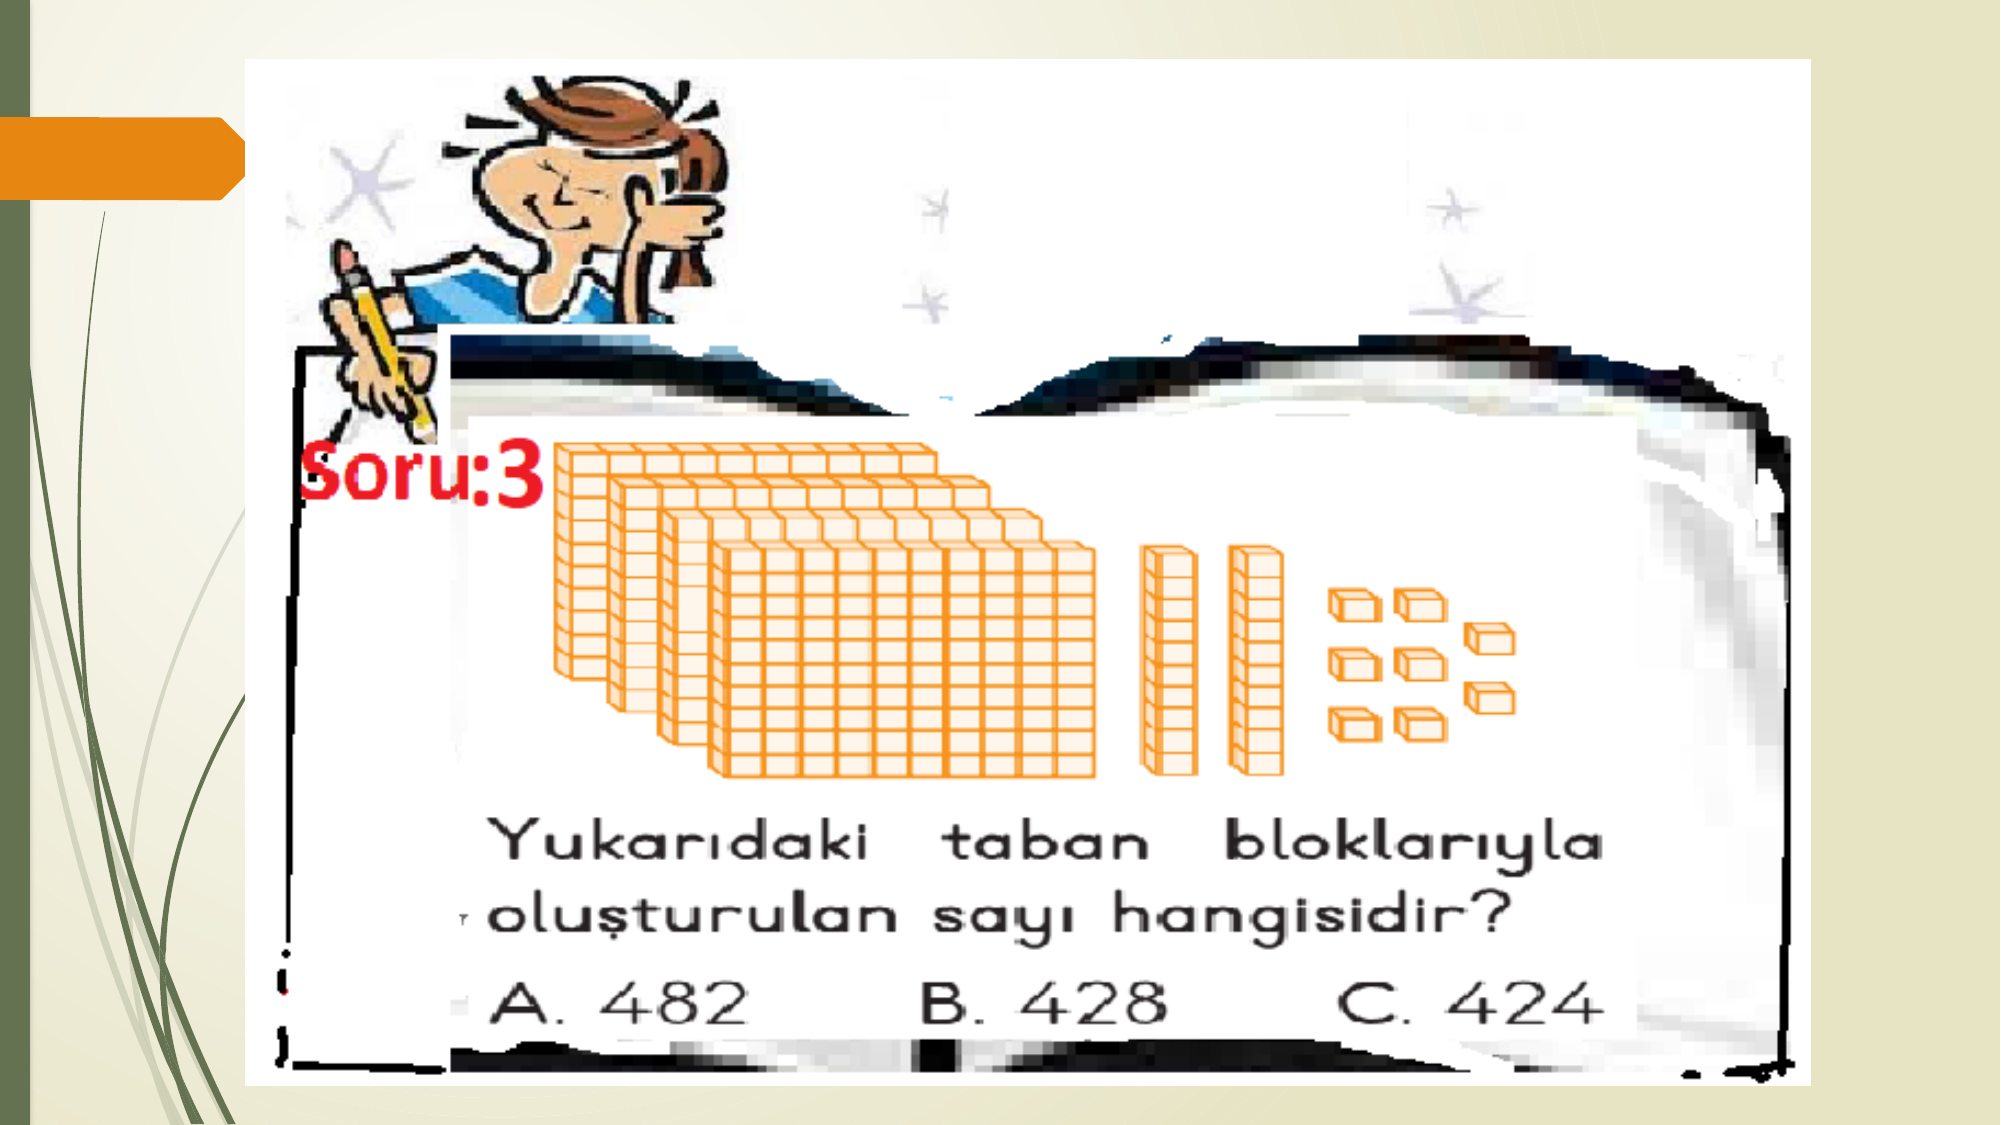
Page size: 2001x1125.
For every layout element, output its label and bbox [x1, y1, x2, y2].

picture [244, 59, 1811, 1087]
